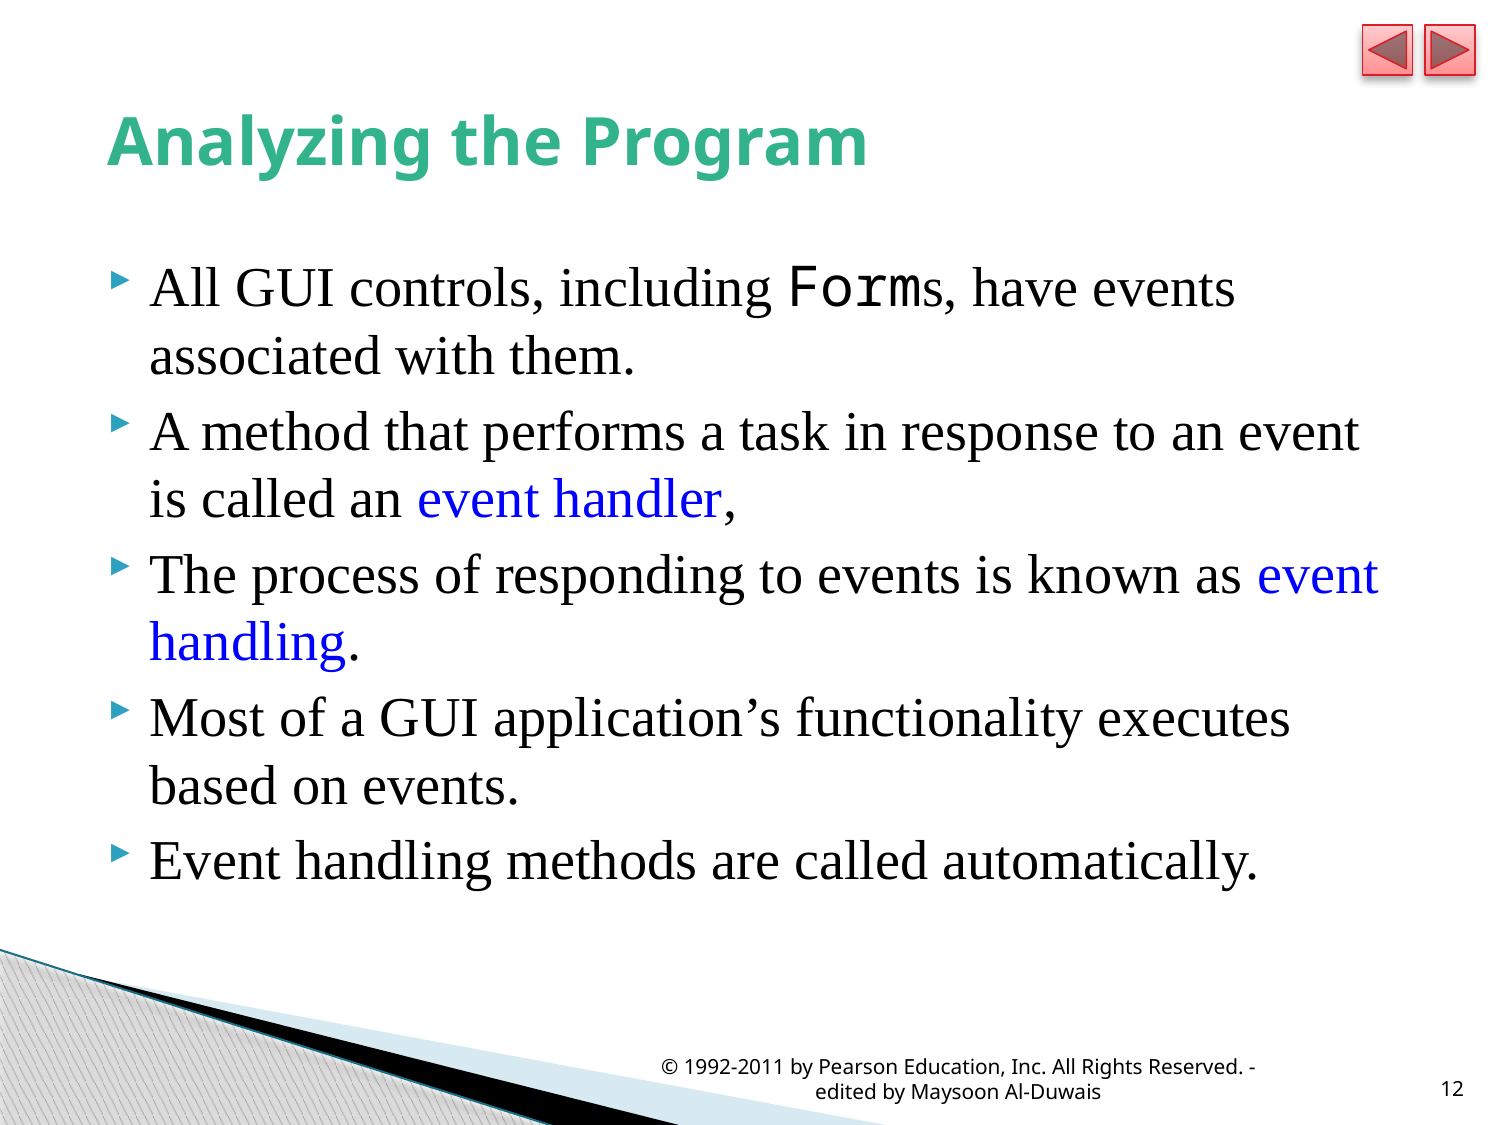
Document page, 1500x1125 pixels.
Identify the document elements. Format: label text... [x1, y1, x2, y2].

footer © 1992-2011 by Pearson Education, Inc. All Rights Reserved. - edited by Maysoon Al-Duwais [612, 1051, 1305, 1112]
title Analyzing the Program [75, 45, 1425, 233]
list All GUI controls, including Forms, have events associated with them. A method that performs a task in response to an event is called an event handler, The process of responding to events is known as event handling. Most of a GUI application’s functionality executes based on events. Event handling methods are called automatically. [74, 242, 1426, 986]
slide_number 12 [1418, 1051, 1479, 1112]
